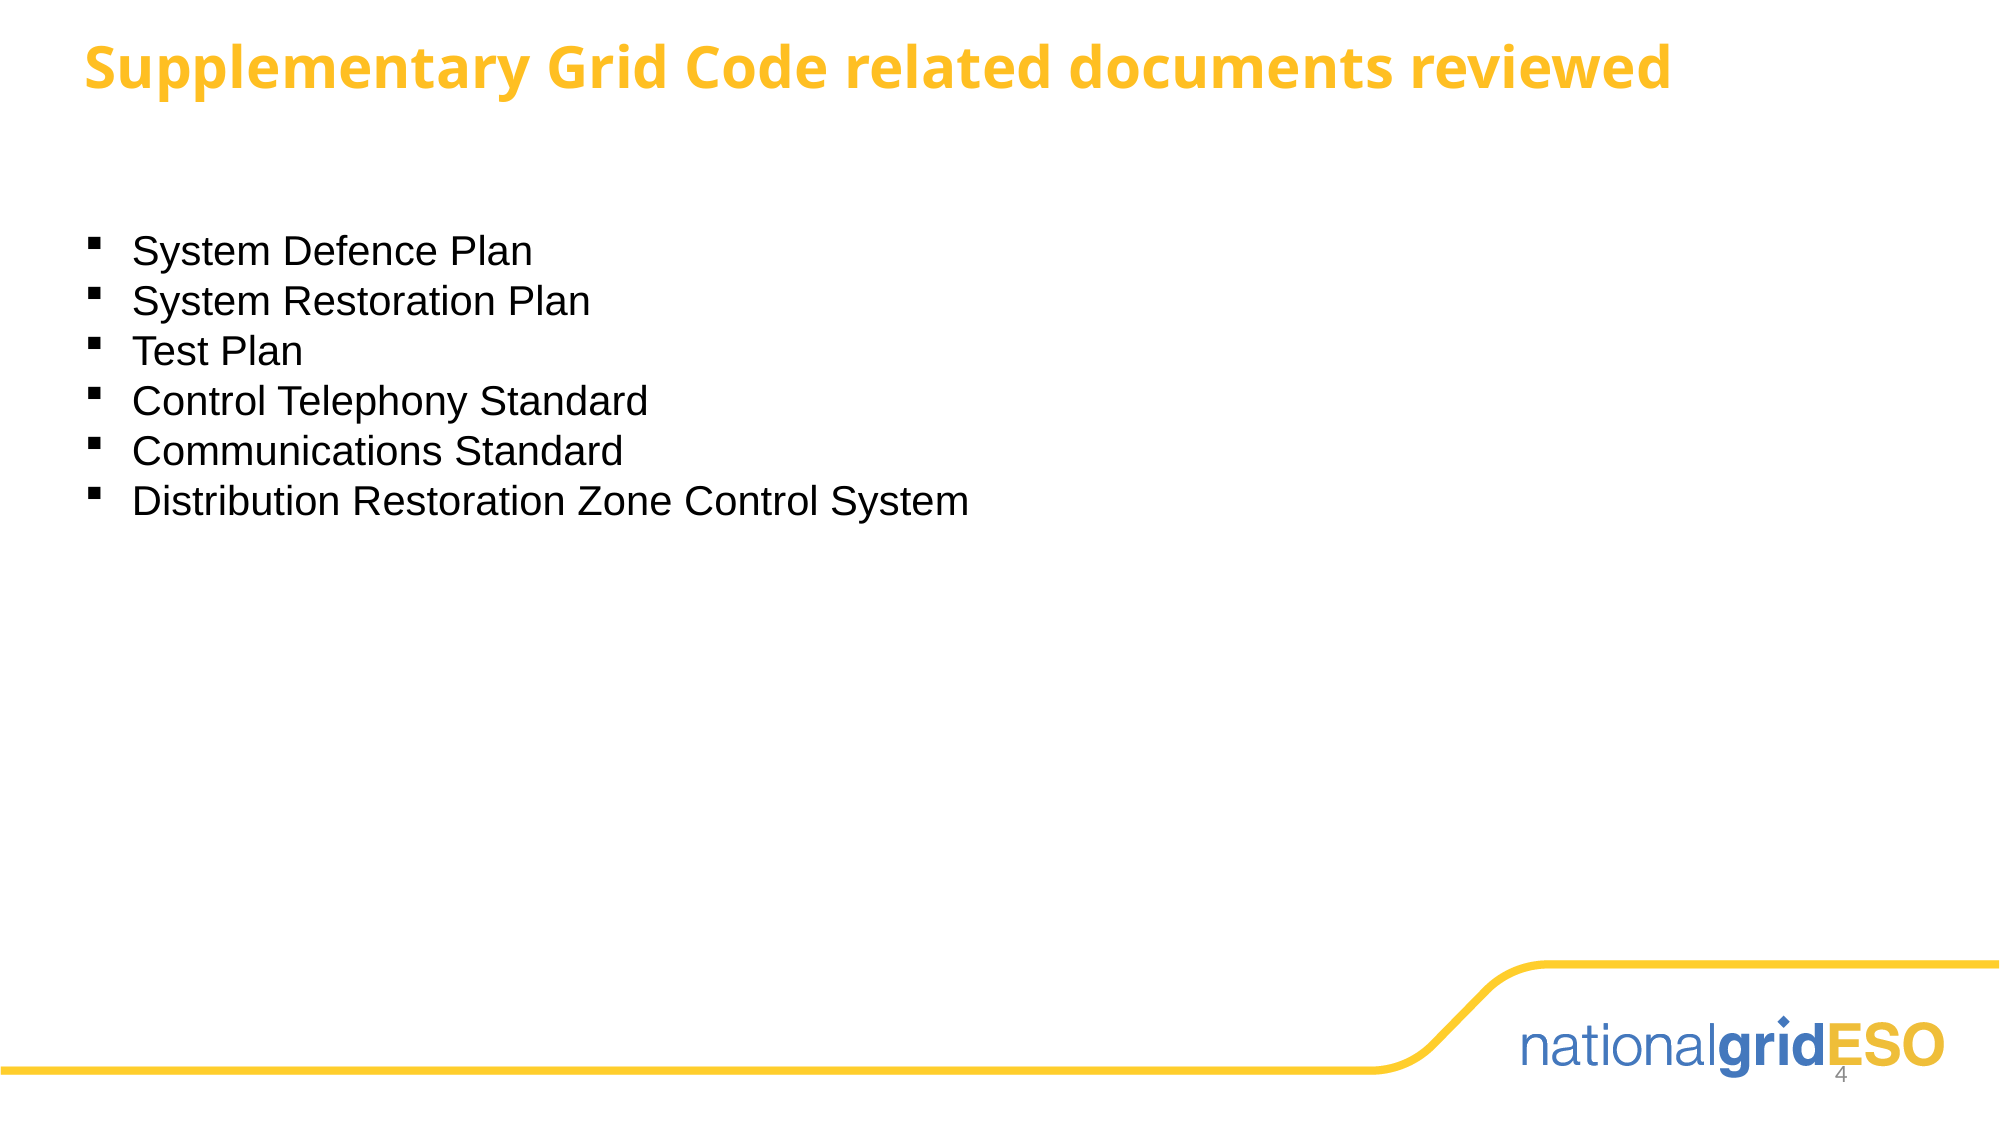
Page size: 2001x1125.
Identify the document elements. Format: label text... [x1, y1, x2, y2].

text_box Supplementary Grid Code related documents reviewed [70, 30, 1962, 136]
text_box System Defence Plan System Restoration Plan Test Plan Control Telephony Standard Communications Standard Distribution Restoration Zone Control System [70, 181, 1880, 701]
picture [0, 954, 2000, 1125]
